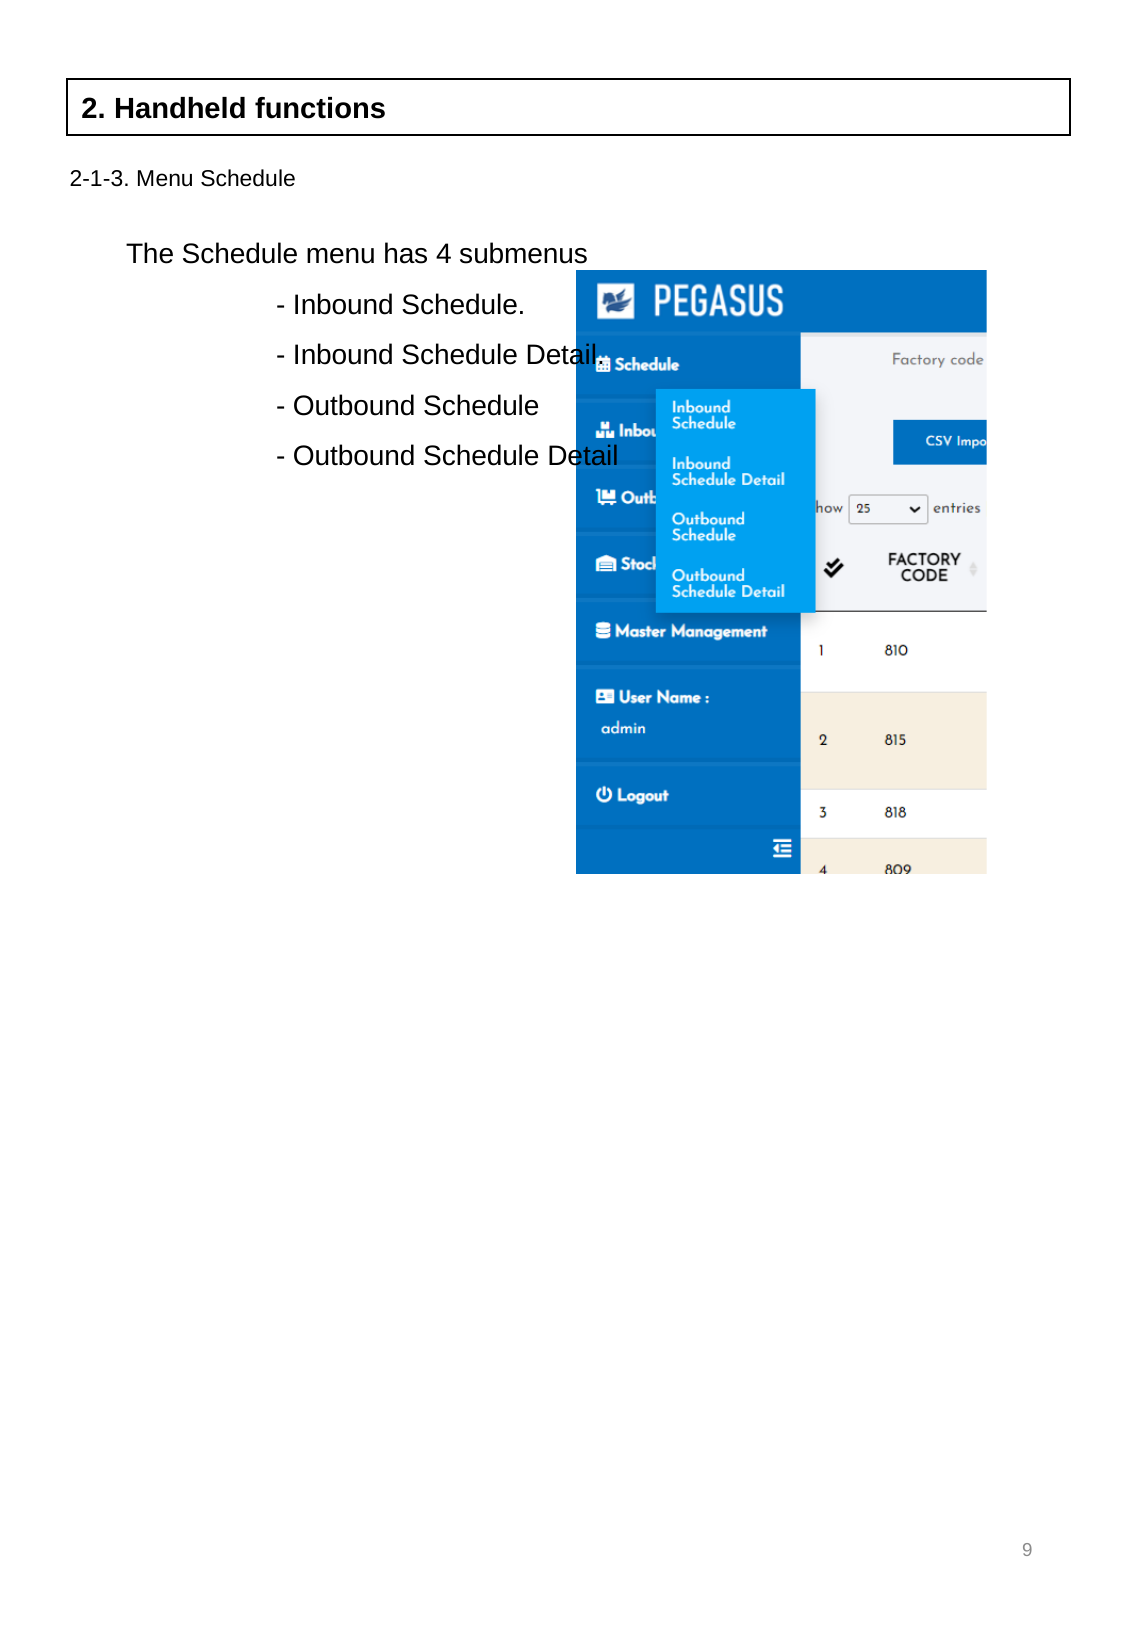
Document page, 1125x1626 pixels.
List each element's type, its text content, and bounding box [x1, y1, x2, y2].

text_box 2. Handheld functions [66, 78, 1071, 136]
text_box The Schedule menu has 4 submenus - Inbound Schedule. - Inbound Schedule Detail. - Outbound Schedule - Outbound Schedule Detail [111, 211, 674, 479]
slide_number 9 [794, 1506, 1048, 1593]
text_box 2-1-3. Menu Schedule [54, 156, 744, 199]
picture [576, 270, 987, 874]
